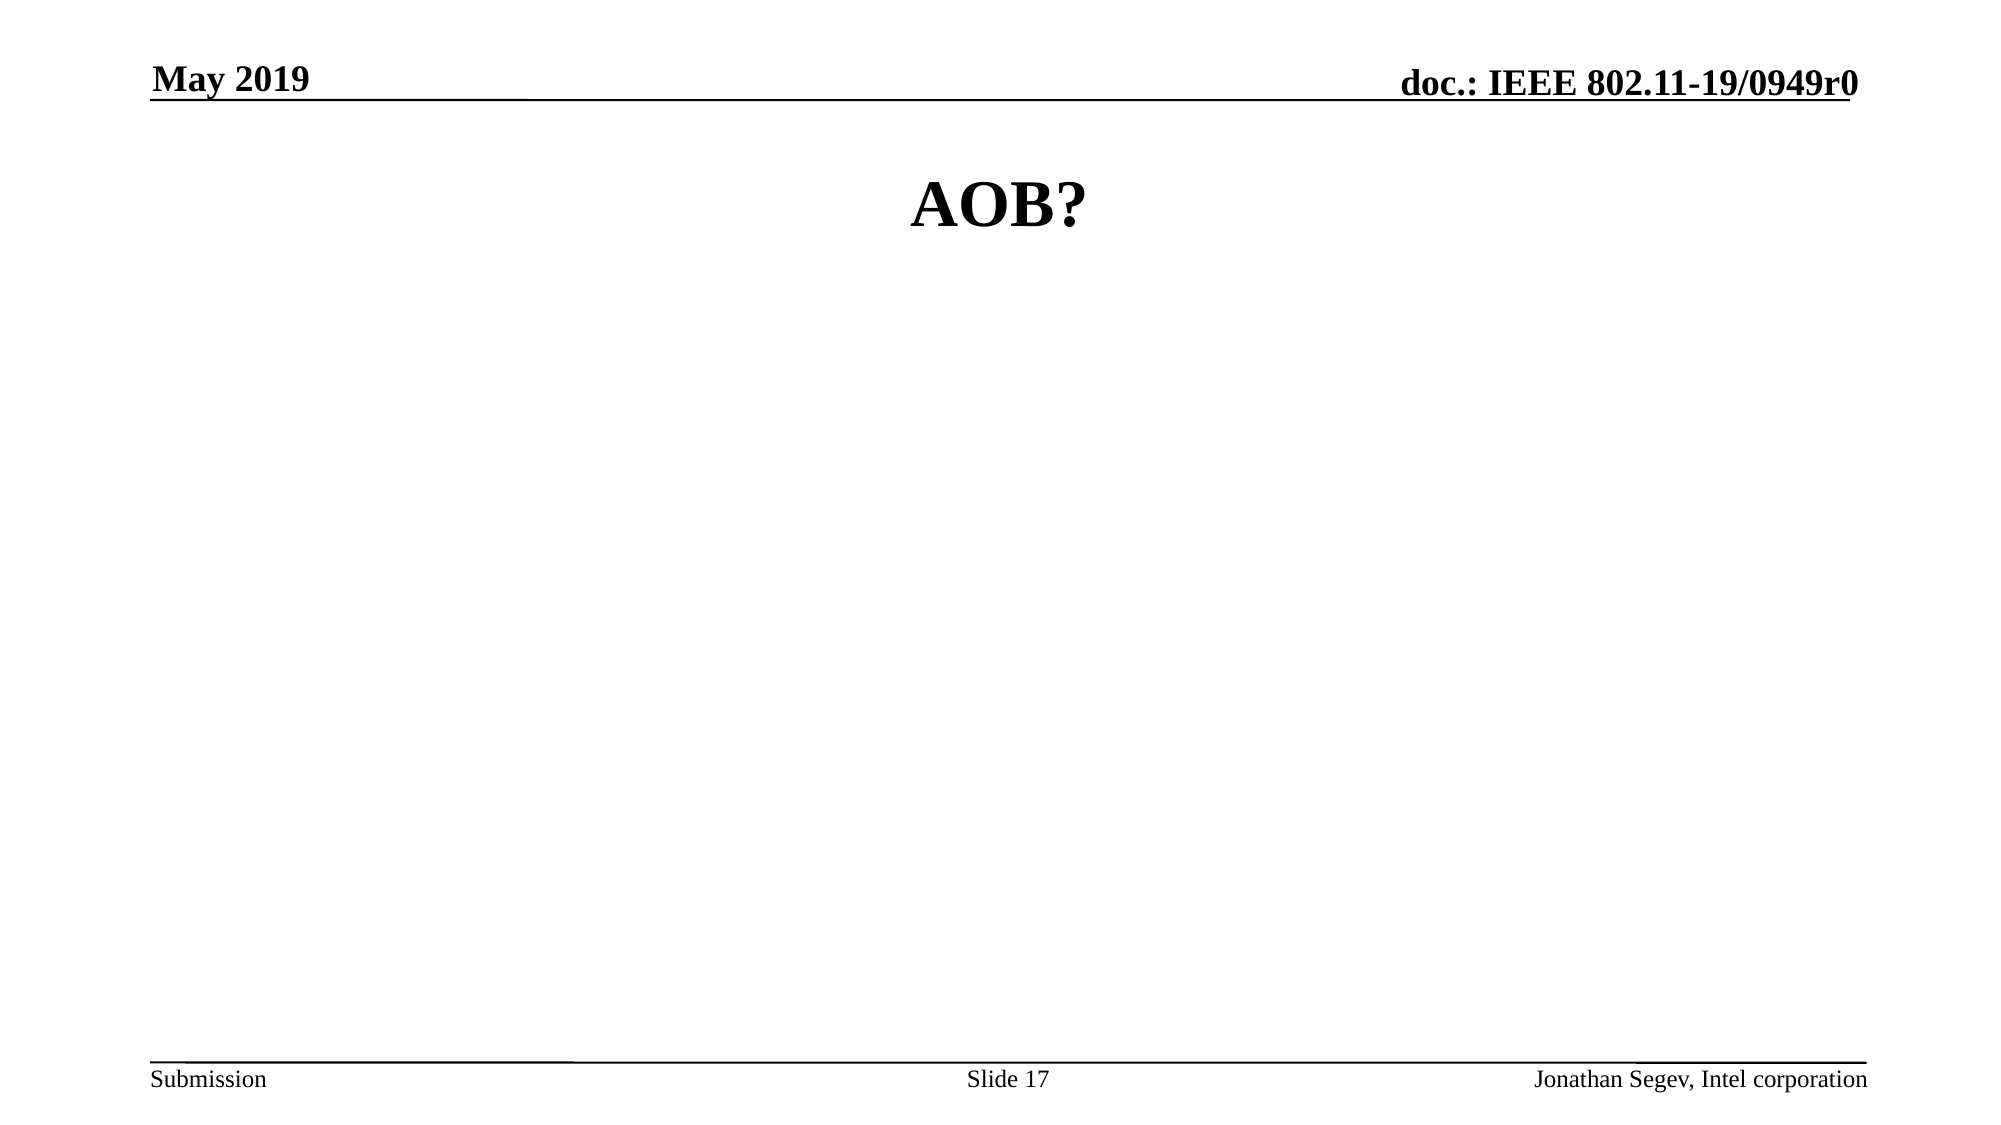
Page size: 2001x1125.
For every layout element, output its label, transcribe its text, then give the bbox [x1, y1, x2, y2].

slide_number Slide 17 [950, 1061, 1067, 1123]
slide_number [152, 54, 563, 100]
footer Jonathan Segev, Intel corporation [1171, 1061, 1869, 1093]
title AOB? [149, 112, 1850, 288]
